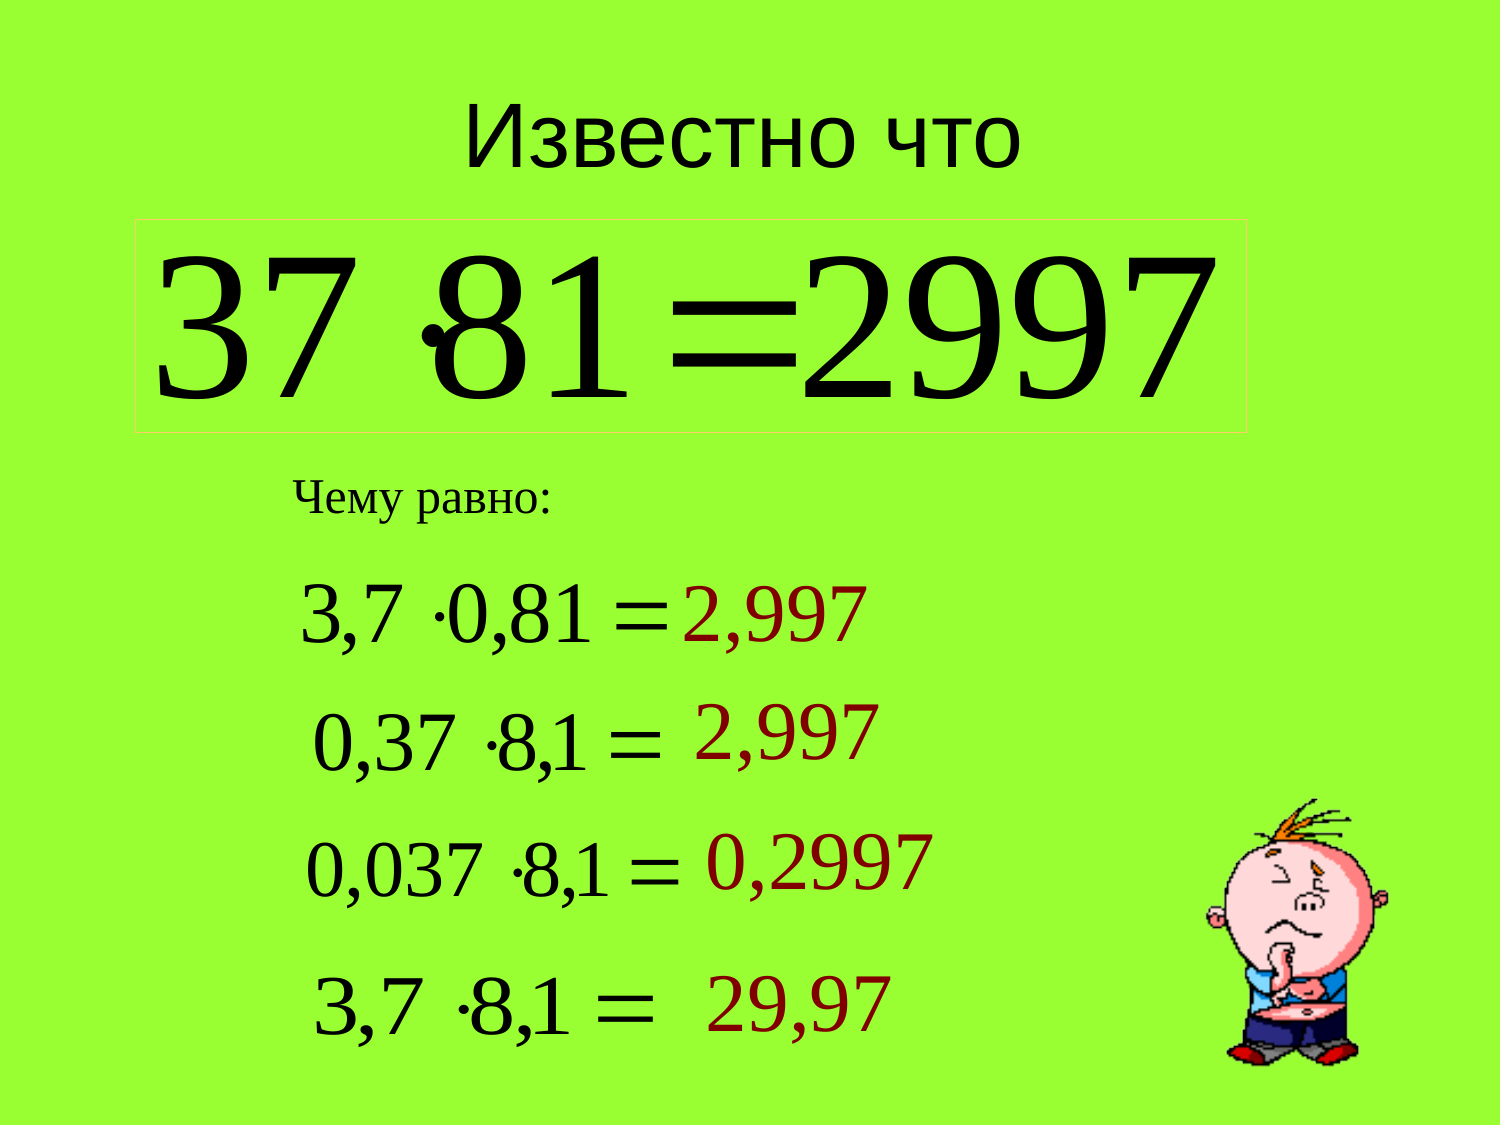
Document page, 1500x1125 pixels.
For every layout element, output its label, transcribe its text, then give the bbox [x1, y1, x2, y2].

text_box 2,997 [679, 668, 904, 784]
picture [1178, 751, 1428, 1071]
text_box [300, 956, 656, 1071]
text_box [300, 692, 668, 806]
text_box 0,2997 [690, 798, 987, 914]
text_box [294, 822, 684, 930]
title Известно что [64, 54, 1341, 209]
text_box 2,997 [667, 550, 892, 666]
text_box Чему равно: [277, 456, 1188, 531]
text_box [135, 219, 1247, 433]
text_box 29,97 [690, 940, 916, 1056]
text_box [289, 561, 668, 680]
